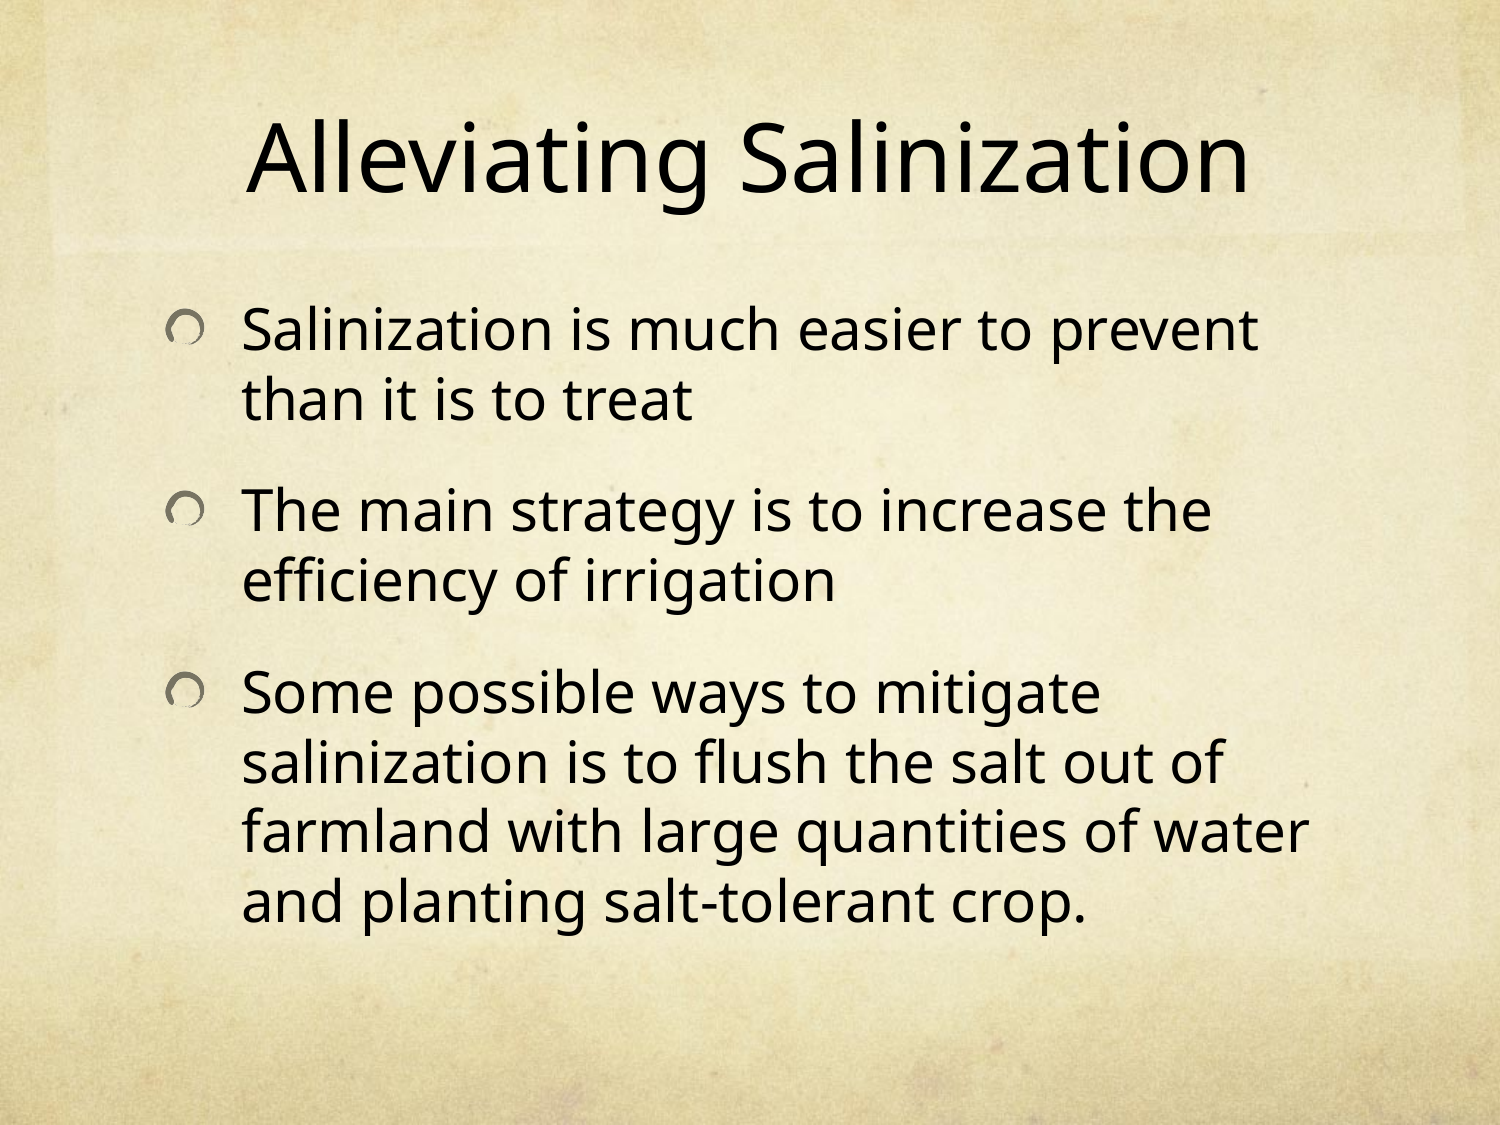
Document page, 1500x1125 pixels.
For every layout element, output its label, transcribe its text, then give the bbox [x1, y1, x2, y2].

picture [0, 0, 1500, 1125]
title Alleviating Salinization [150, 82, 1350, 225]
list Salinization is much easier to prevent than it is to treat The main strategy is to increase the efficiency of irrigation Some possible ways to mitigate salinization is to flush the salt out of farmland with large quantities of water and planting salt-tolerant crop. [150, 284, 1350, 950]
